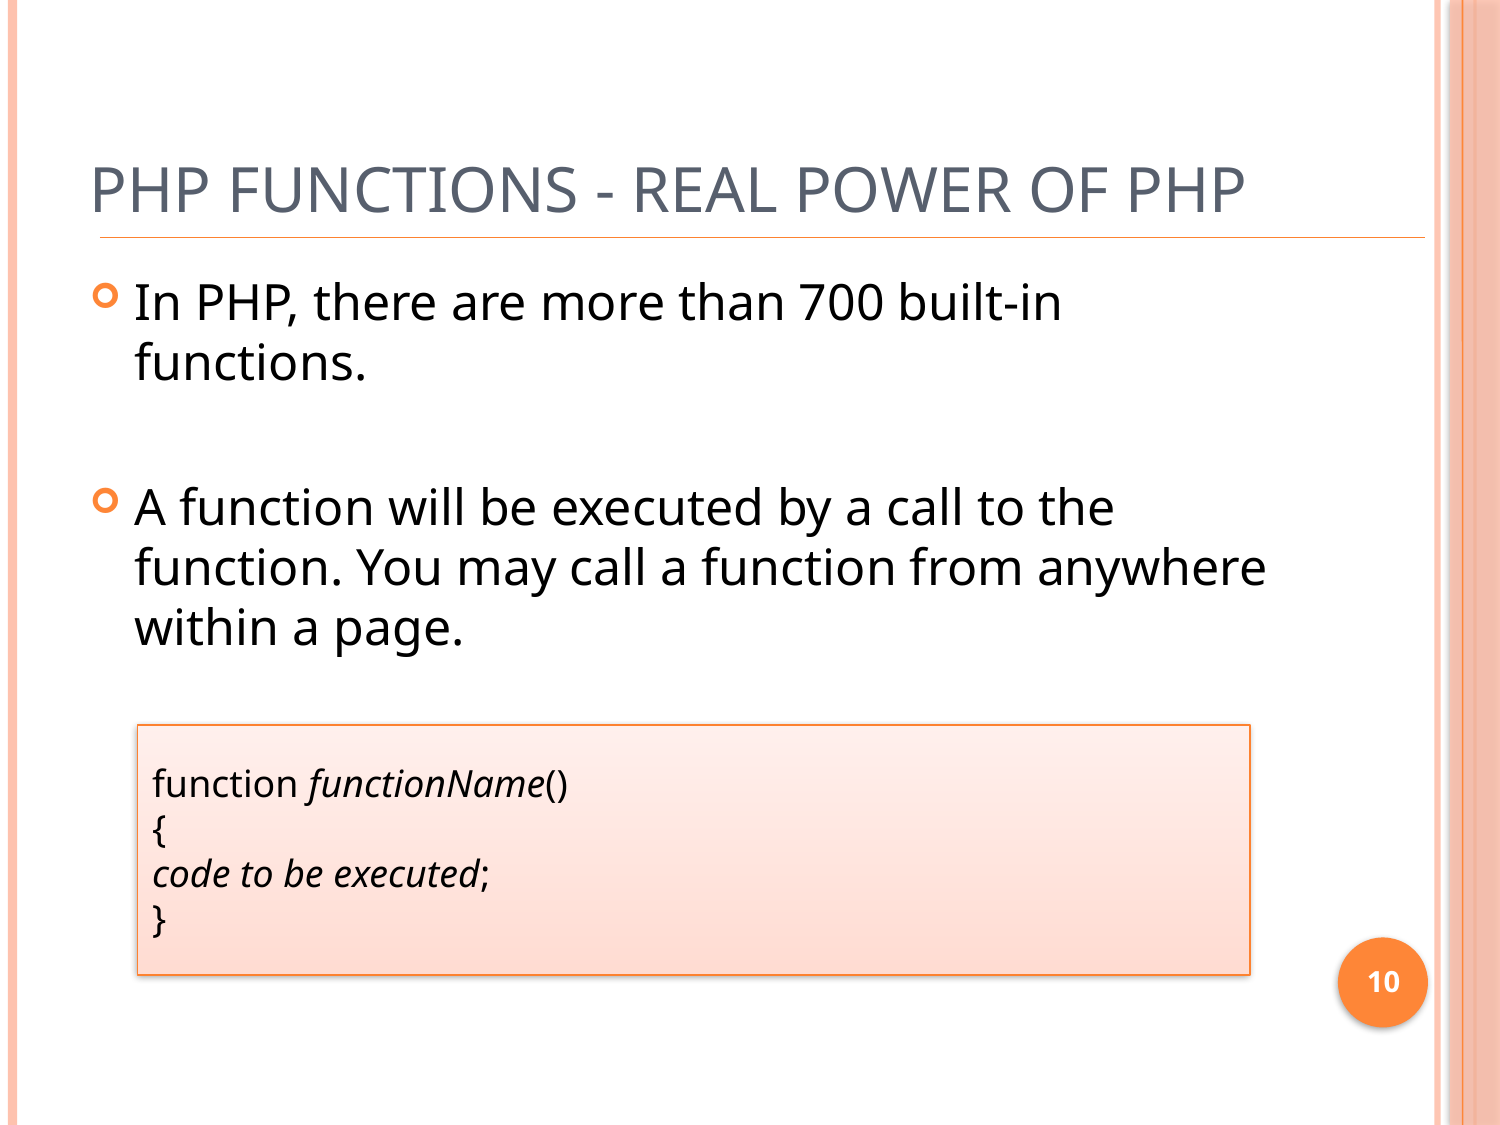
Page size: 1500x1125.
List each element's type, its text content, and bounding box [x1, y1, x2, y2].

text_box function functionName() { code to be executed; } [137, 724, 1251, 976]
list In PHP, there are more than 700 built-in functions. A function will be executed by a call to the function. You may call a function from anywhere within a page. [75, 262, 1300, 1062]
title PHP Functions - real power of PHP [75, 45, 1300, 233]
slide_number 10 [1333, 940, 1434, 1027]
